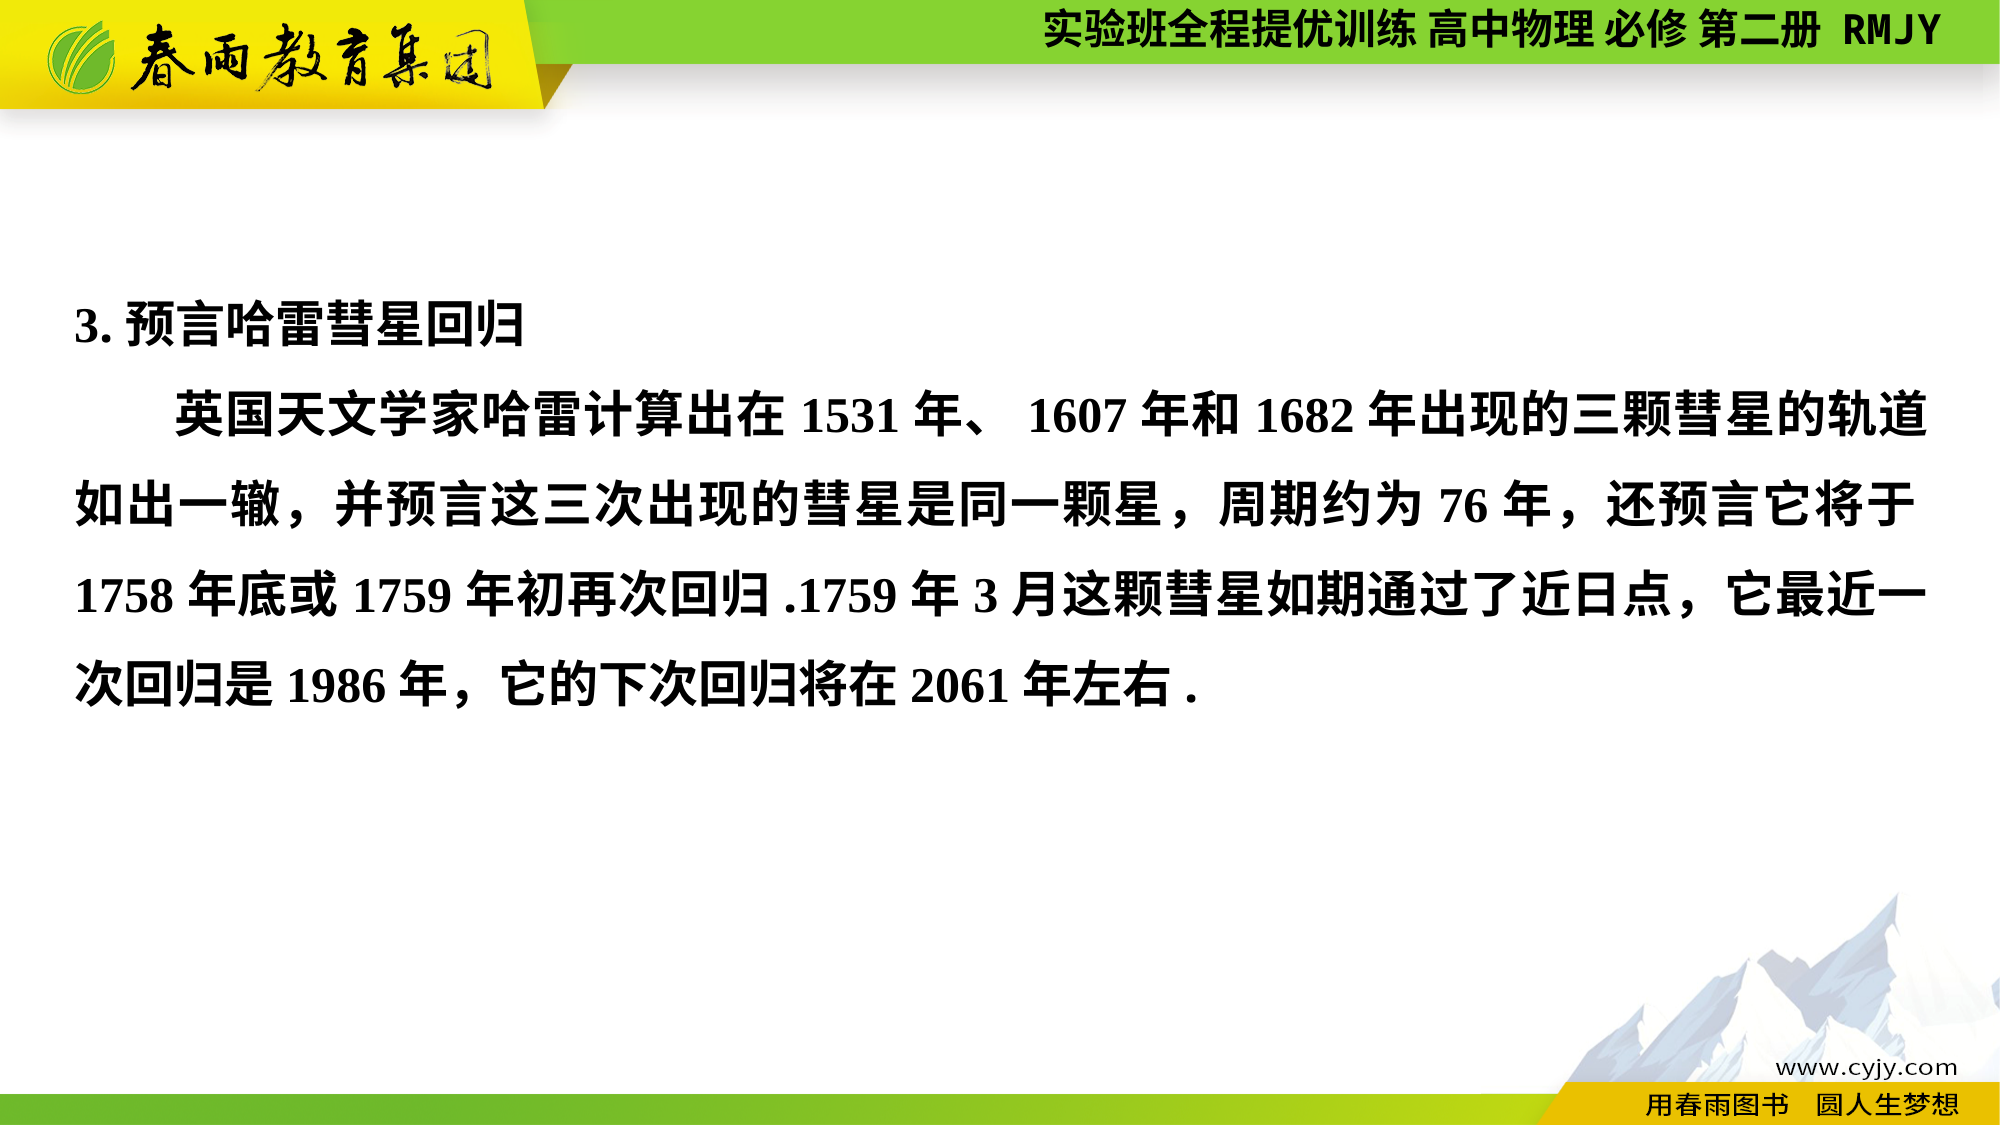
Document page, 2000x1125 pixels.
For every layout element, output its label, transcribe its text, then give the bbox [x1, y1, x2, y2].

picture [0, 0, 2000, 1125]
list 3.预言哈雷彗星回归 英国天文学家哈雷计算出在1531年、1607年和1682年出现的三颗彗星的轨道如出一辙，并预言这三次出现的彗星是同一颗星，周期约为76年，还预言它将于1758年底或1759年初再次回归.1759年3月这颗彗星如期通过了近日点，它最近一次回归是1986年，它的下次回归将在2061年左右. [59, 255, 1944, 725]
